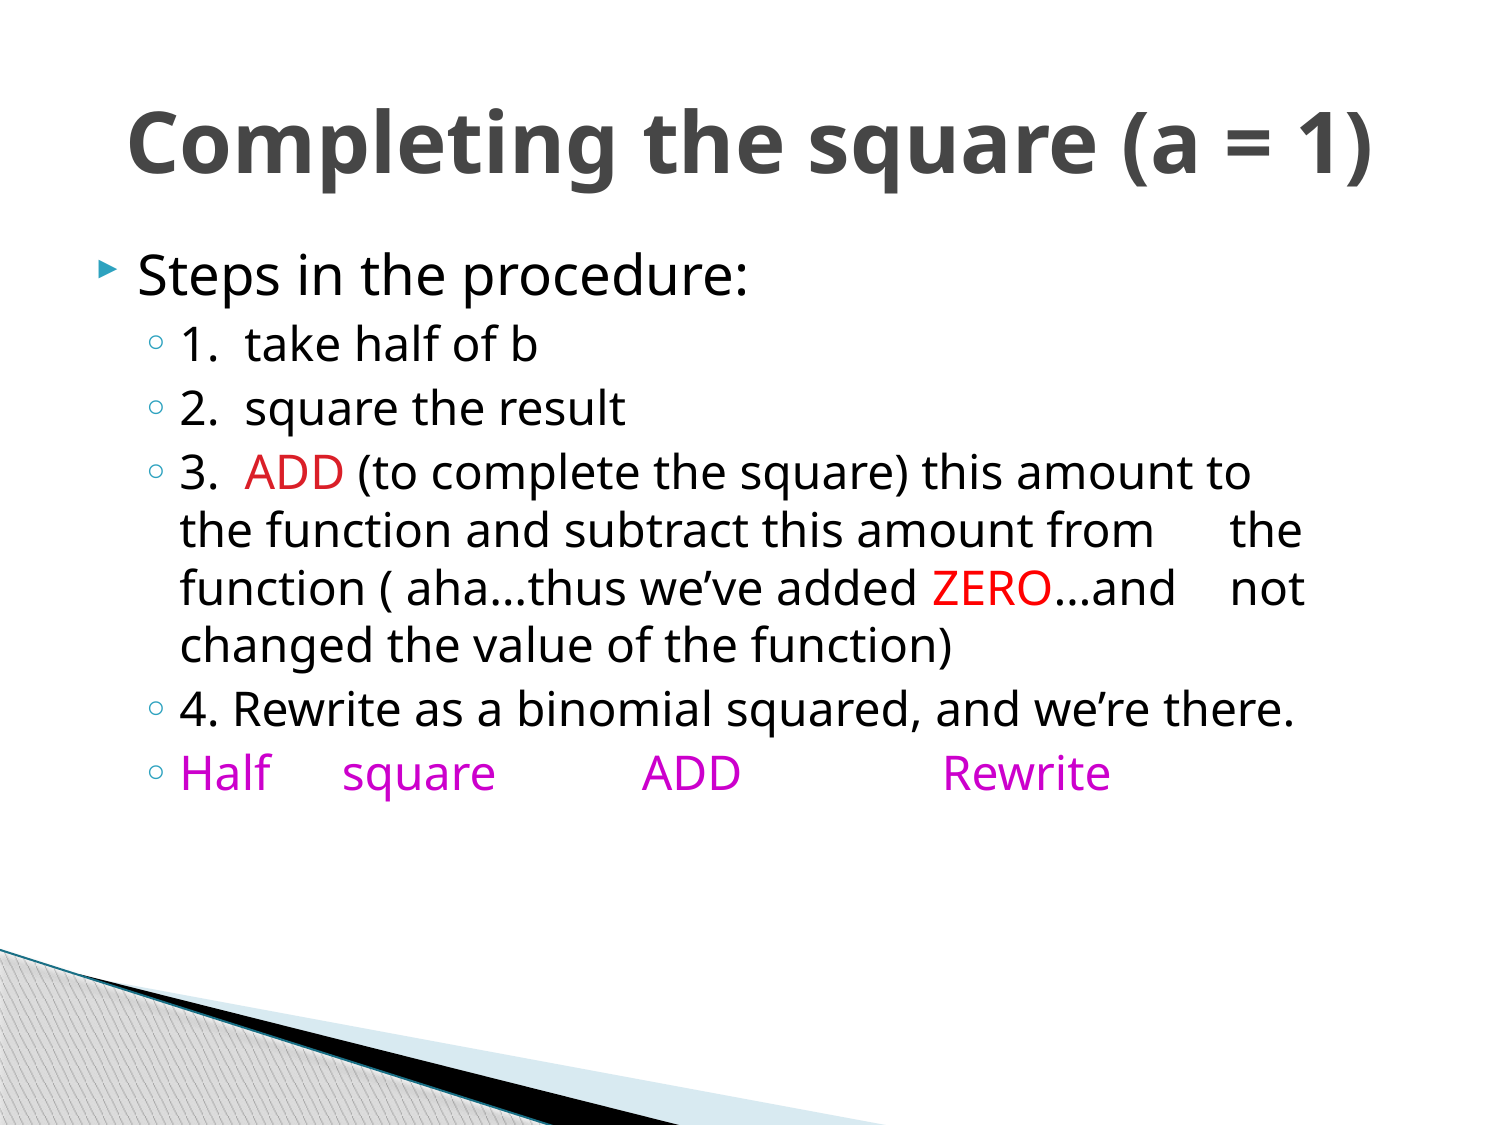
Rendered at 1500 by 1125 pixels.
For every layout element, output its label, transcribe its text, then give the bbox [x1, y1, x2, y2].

list Steps in the procedure: 1. take half of b 2. square the result 3. ADD (to complete the square) this amount to the function and subtract this amount from the function ( aha…thus we’ve added ZERO…and not changed the value of the function) 4. Rewrite as a binomial squared, and we’re there. Half square ADD Rewrite [62, 231, 1438, 948]
title Completing the square (a = 1) [75, 45, 1425, 233]
